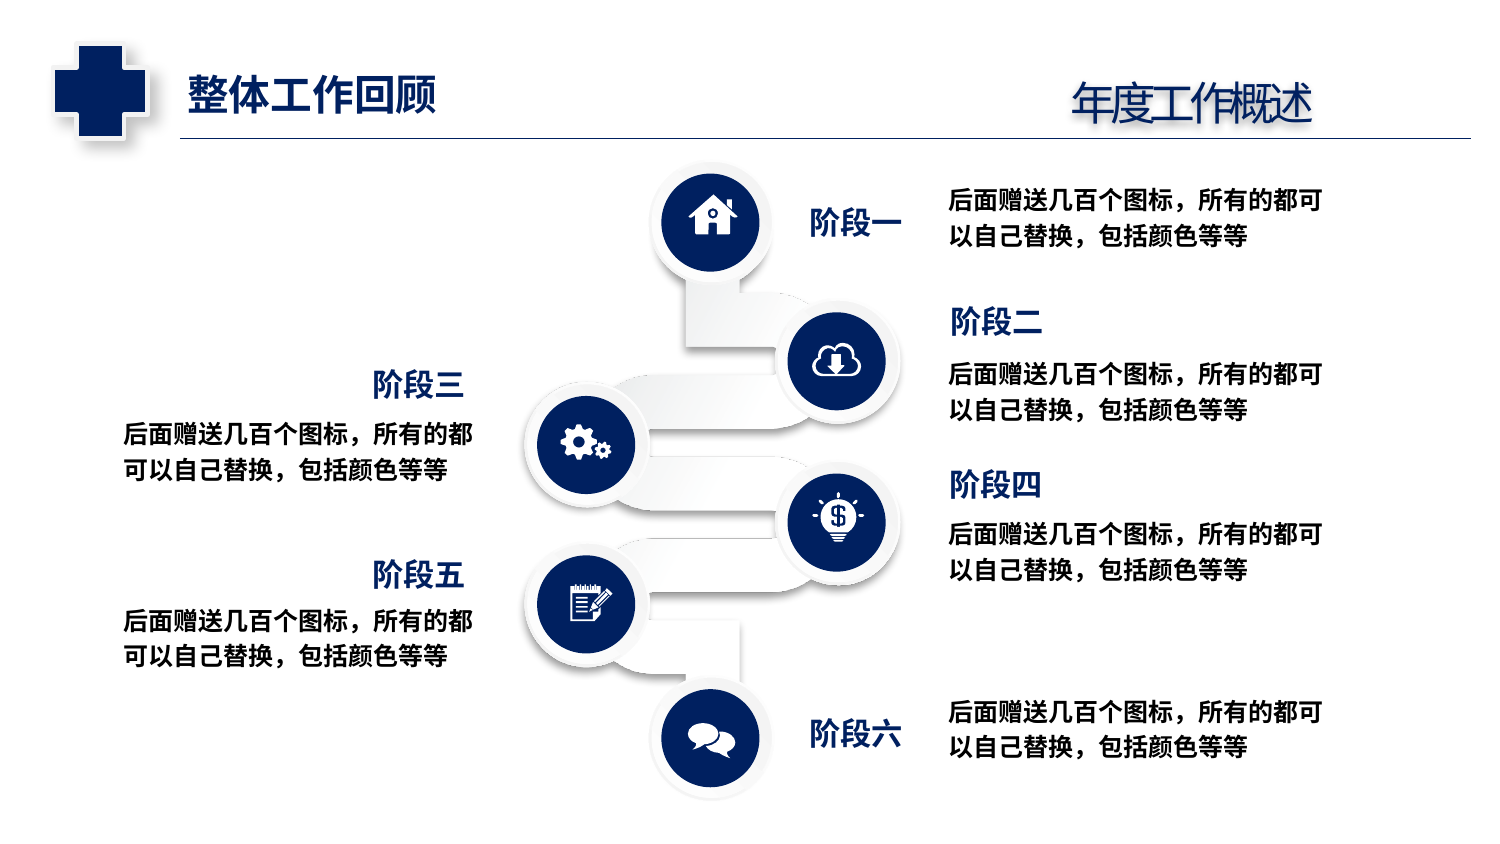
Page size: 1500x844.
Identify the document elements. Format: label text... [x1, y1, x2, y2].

text_box 后面赠送几百个图标，所有的都可以自己替换，包括颜色等等 [955, 507, 1338, 590]
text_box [688, 194, 738, 235]
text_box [648, 159, 775, 286]
text_box 后面赠送几百个图标，所有的都可以自己替换，包括颜色等等 [955, 684, 1338, 768]
text_box 整体工作回顾 [172, 60, 453, 126]
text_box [524, 540, 651, 667]
text_box 后面赠送几百个图标，所有的都可以自己替换，包括颜色等等 [955, 173, 1338, 257]
text_box 年度工作概述 [1055, 67, 1329, 138]
text_box 阶段五 [361, 550, 467, 593]
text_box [812, 491, 865, 542]
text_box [687, 722, 736, 759]
text_box 阶段三 [361, 359, 467, 407]
text_box 阶段二 [955, 296, 1056, 346]
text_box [560, 424, 612, 460]
picture [472, 146, 951, 819]
text_box 后面赠送几百个图标，所有的都可以自己替换，包括颜色等等 [112, 593, 467, 677]
text_box 后面赠送几百个图标，所有的都可以自己替换，包括颜色等等 [955, 346, 1338, 430]
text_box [570, 584, 613, 622]
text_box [648, 674, 775, 801]
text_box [774, 297, 901, 424]
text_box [524, 381, 651, 508]
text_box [774, 459, 901, 586]
text_box 后面赠送几百个图标，所有的都可以自己替换，包括颜色等等 [112, 407, 467, 491]
text_box 阶段四 [955, 459, 1055, 507]
